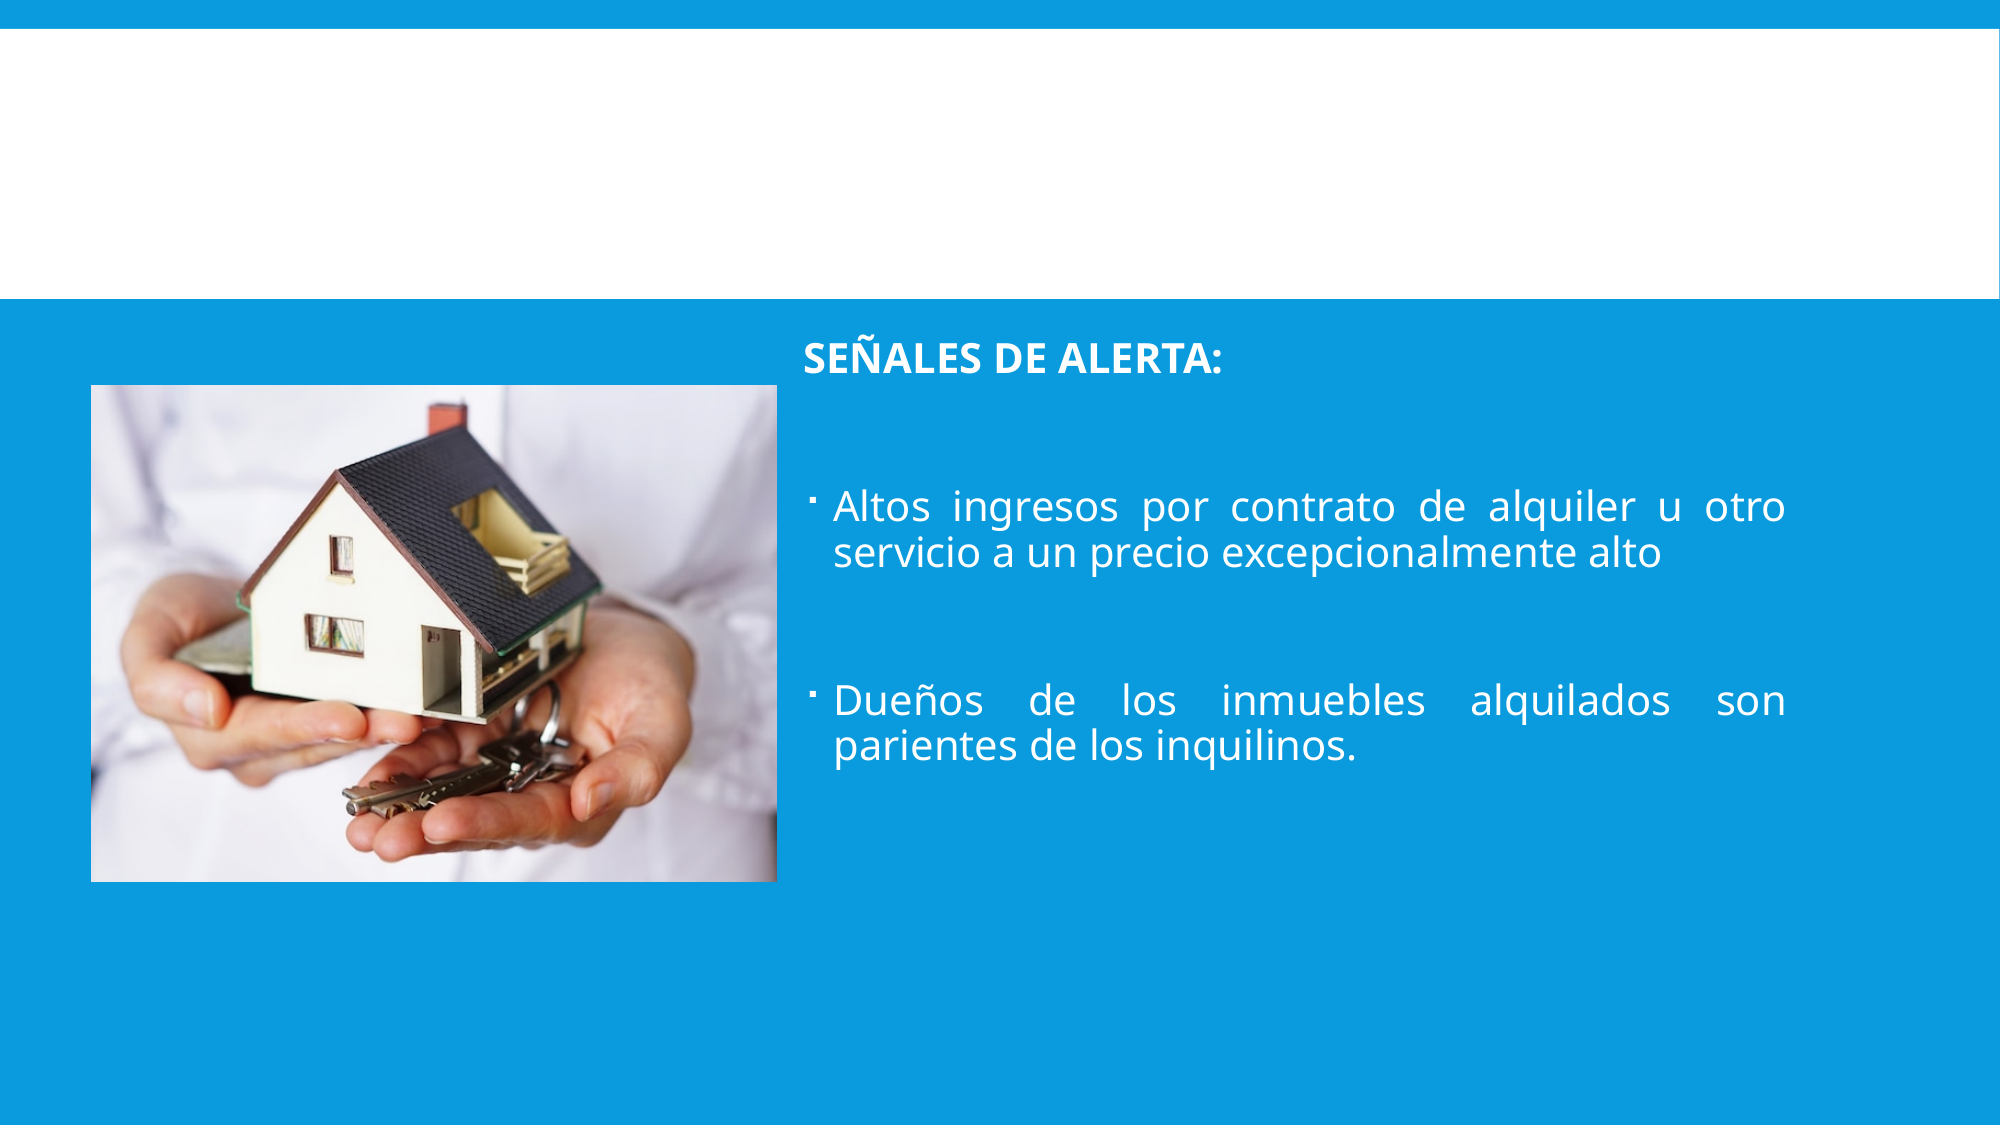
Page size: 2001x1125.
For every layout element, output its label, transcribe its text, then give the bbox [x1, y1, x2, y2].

picture [92, 386, 776, 881]
list SEÑALES DE ALERTA: Altos ingresos por contrato de alquiler u otro servicio a un precio excepcionalmente alto Dueños de los inmuebles alquilados son parientes de los inquilinos. [788, 329, 1803, 1021]
